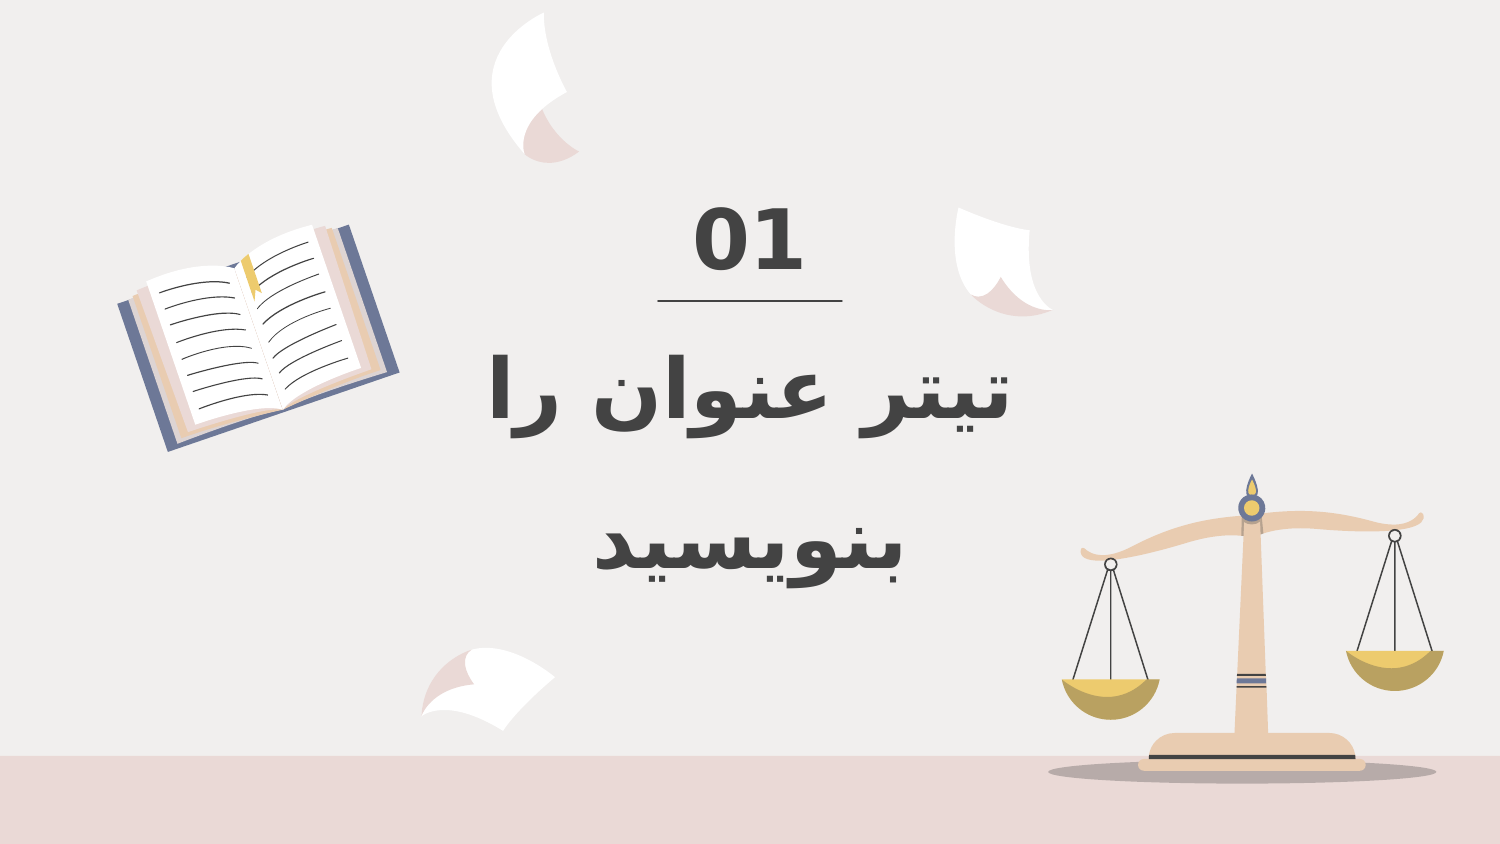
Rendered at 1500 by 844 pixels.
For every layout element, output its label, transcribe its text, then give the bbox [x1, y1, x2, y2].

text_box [116, 224, 400, 453]
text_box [1047, 473, 1444, 784]
title تیتر عنوان را بنویسید [396, 332, 1104, 600]
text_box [433, 634, 544, 744]
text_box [943, 207, 1054, 317]
title 01 [644, 162, 856, 301]
